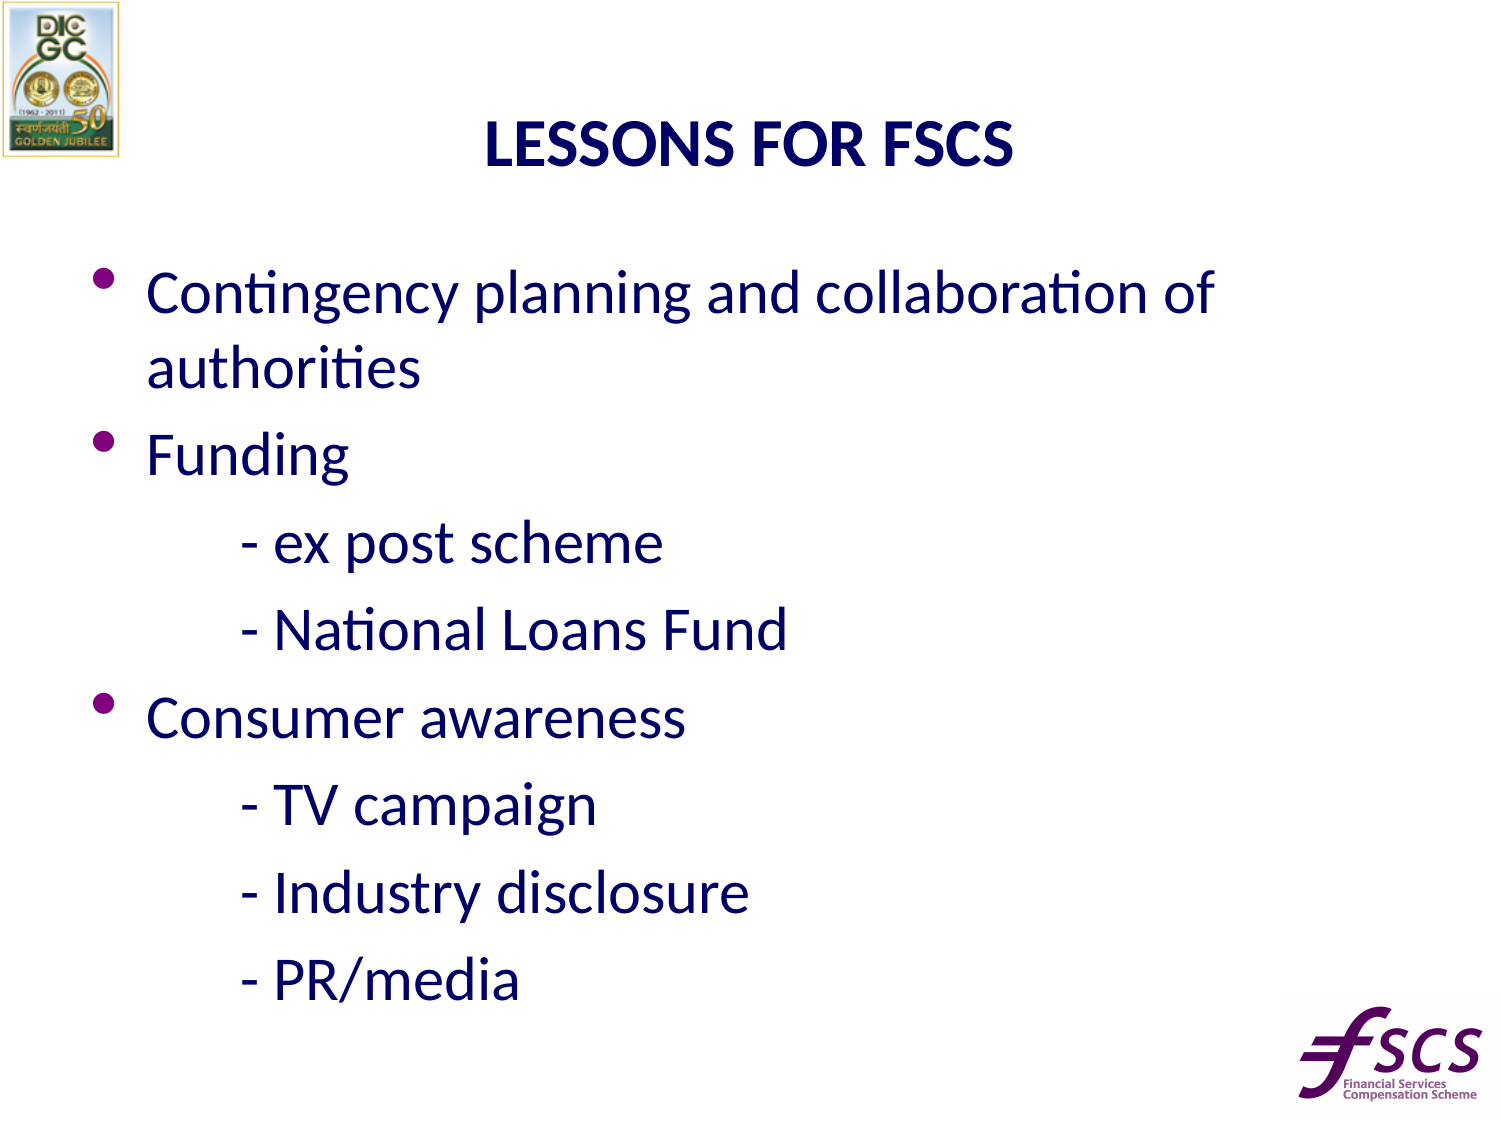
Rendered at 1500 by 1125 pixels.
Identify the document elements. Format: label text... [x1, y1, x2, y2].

picture [0, 0, 122, 160]
picture [1281, 989, 1500, 1118]
title LESSONS FOR FSCS [74, 44, 1426, 233]
list Contingency planning and collaboration of authorities Funding - ex post scheme - National Loans Fund Consumer awareness - TV campaign - Industry disclosure - PR/media [74, 243, 1426, 1107]
